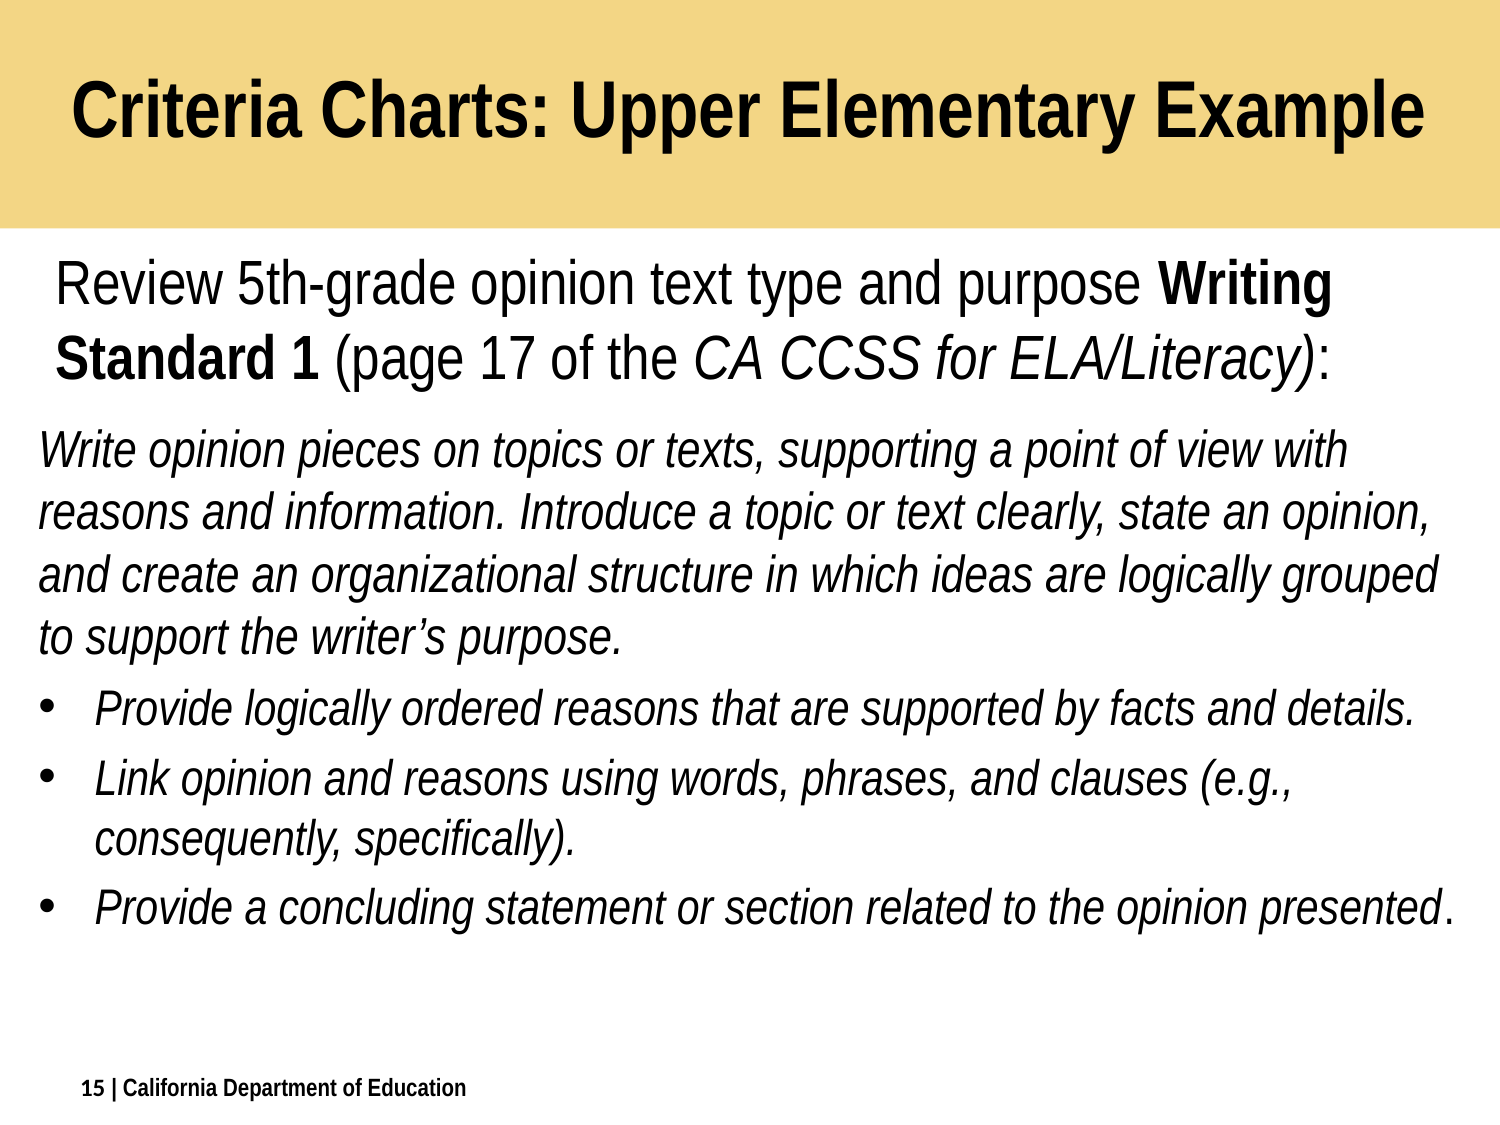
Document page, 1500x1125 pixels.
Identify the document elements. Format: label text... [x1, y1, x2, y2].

title Criteria Charts: Upper Elementary Example [0, 11, 1500, 200]
list Review 5th-grade opinion text type and purpose Writing Standard 1 (page 17 of the CA CCSS for ELA/Literacy): Write opinion pieces on topics or texts, supporting a point of view with reasons and information. Introduce a topic or text clearly, state an opinion, and create an organizational structure in which ideas are logically grouped to support the writer’s purpose. Provide logically ordered reasons that are supported by facts and details. Link opinion and reasons using words, phrases, and clauses (e.g., consequently, specifically). Provide a concluding statement or section related to the opinion presented. [23, 234, 1480, 1065]
slide_number 15 [55, 1064, 96, 1124]
footer | California Department of Education [96, 1064, 699, 1124]
